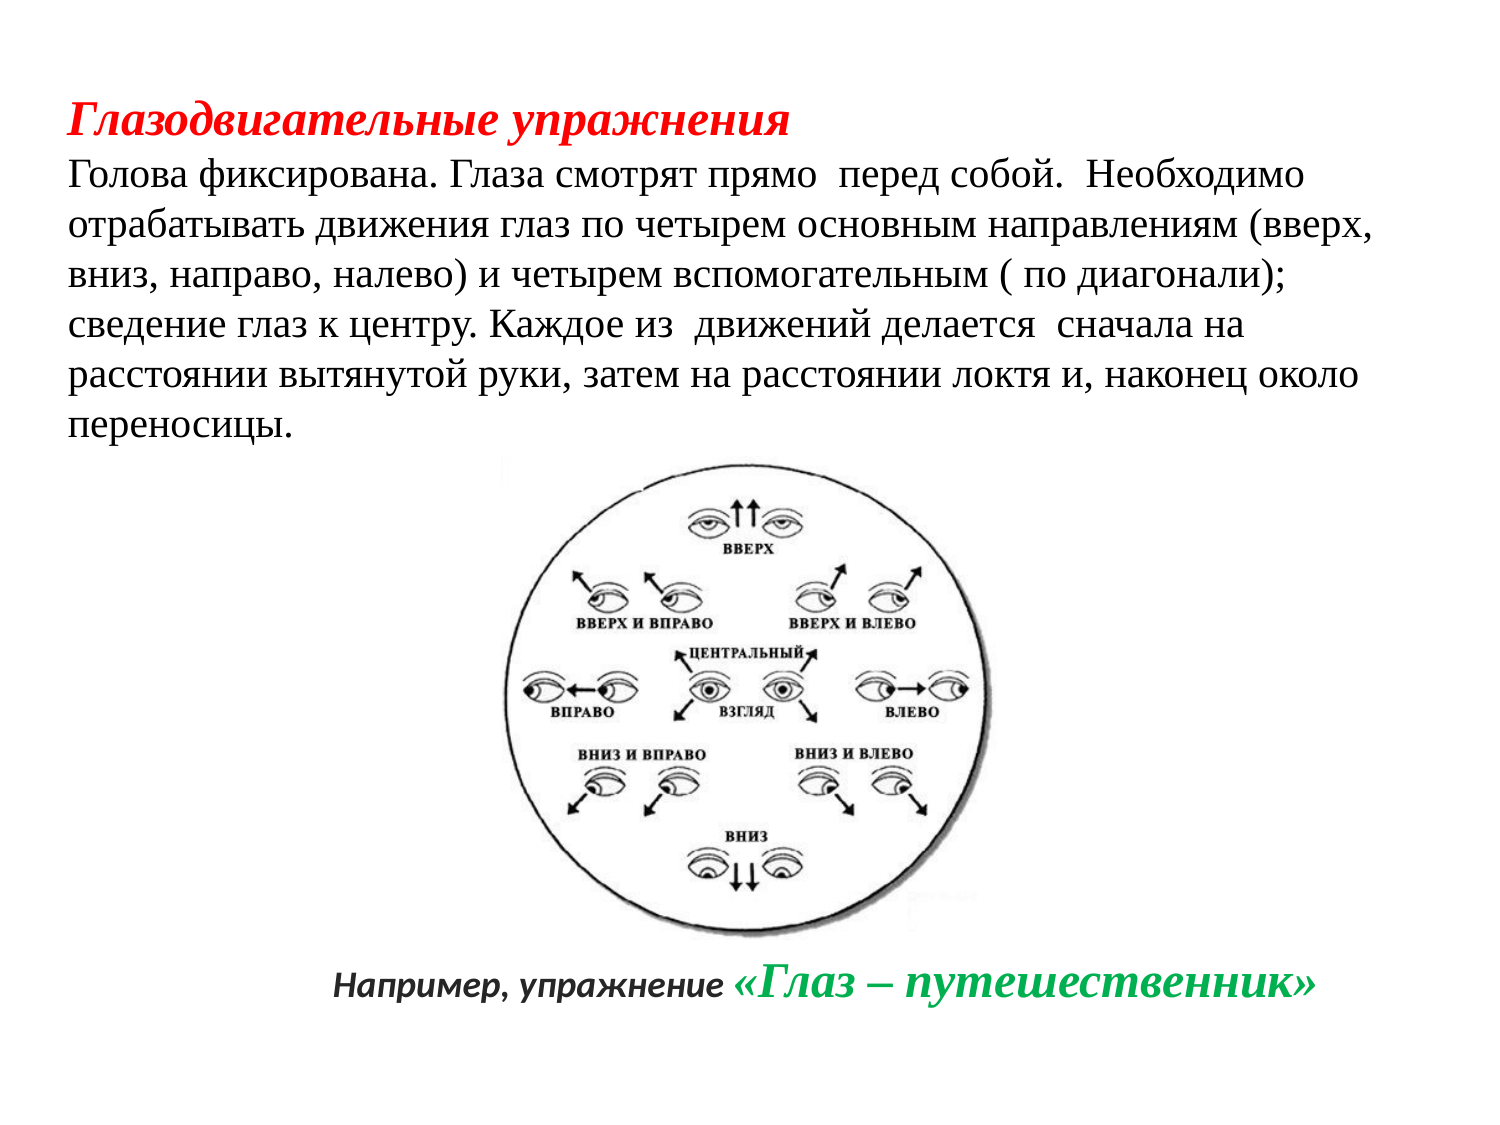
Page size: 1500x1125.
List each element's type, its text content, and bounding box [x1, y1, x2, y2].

text_box Глазодвигательные упражнения Голова фиксирована. Глаза смотрят прямо перед собой. Необходимо отрабатывать движения глаз по четырем основным направлениям (вверх, вниз, направо, налево) и четырем вспомогательным ( по диагонали); сведение глаз к центру. Каждое из движений делается сначала на расстоянии вытянутой руки, затем на расстоянии локтя и, наконец около переносицы. [53, 78, 1459, 553]
picture [501, 455, 998, 941]
text_box Например, упражнение «Глаз – путешественник» [318, 940, 1334, 1016]
